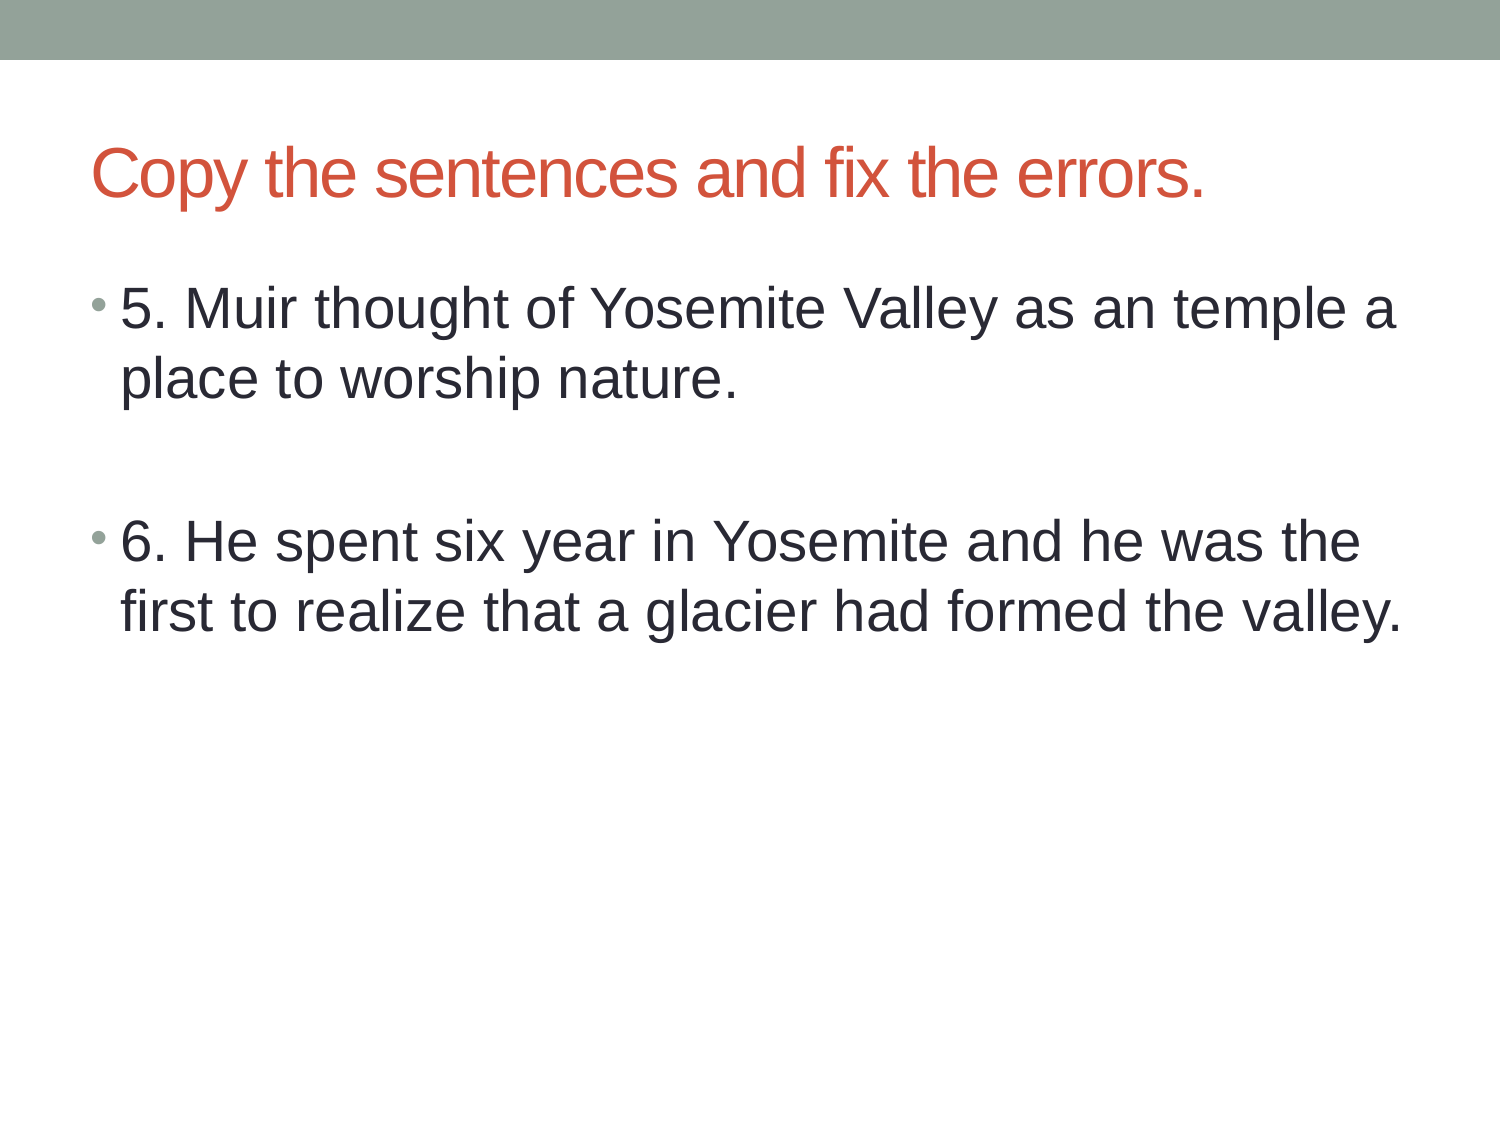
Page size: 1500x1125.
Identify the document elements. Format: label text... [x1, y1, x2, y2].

title Copy the sentences and fix the errors. [75, 87, 1425, 250]
list 5. Muir thought of Yosemite Valley as an temple a place to worship nature. 6. He spent six year in Yosemite and he was the first to realize that a glacier had formed the valley. [75, 262, 1425, 1063]
